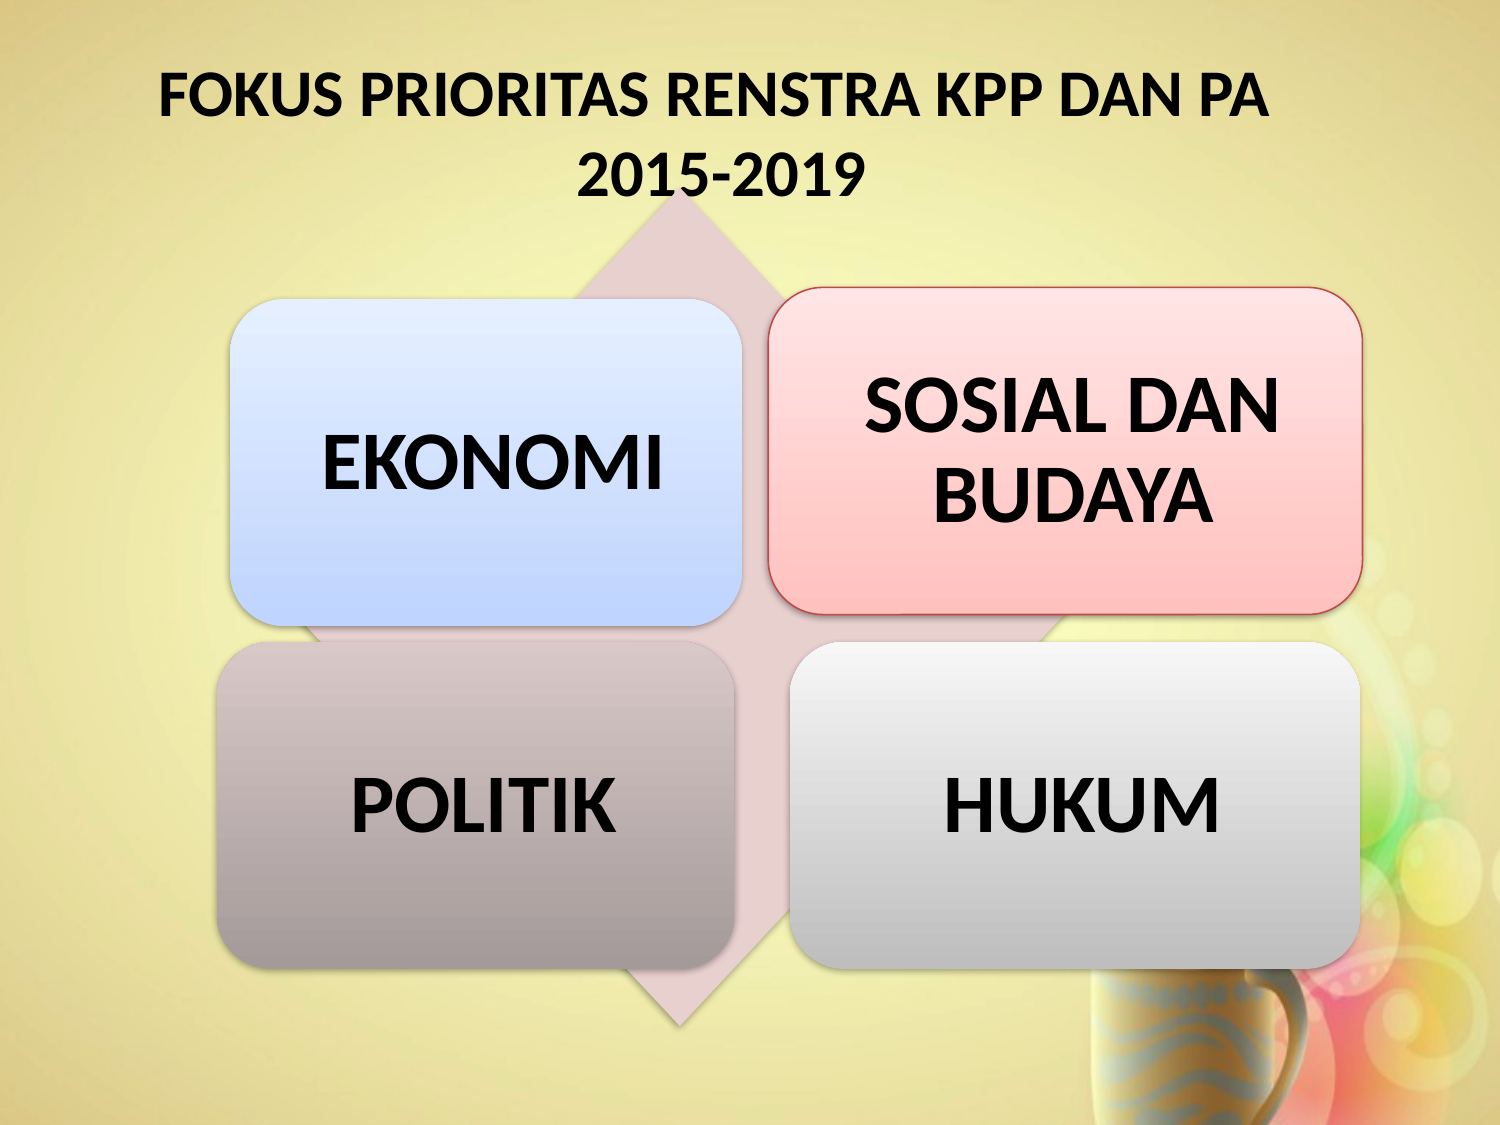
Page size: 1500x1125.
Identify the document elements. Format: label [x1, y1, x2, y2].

picture [0, 0, 1500, 1125]
text_box [76, 187, 1363, 1027]
